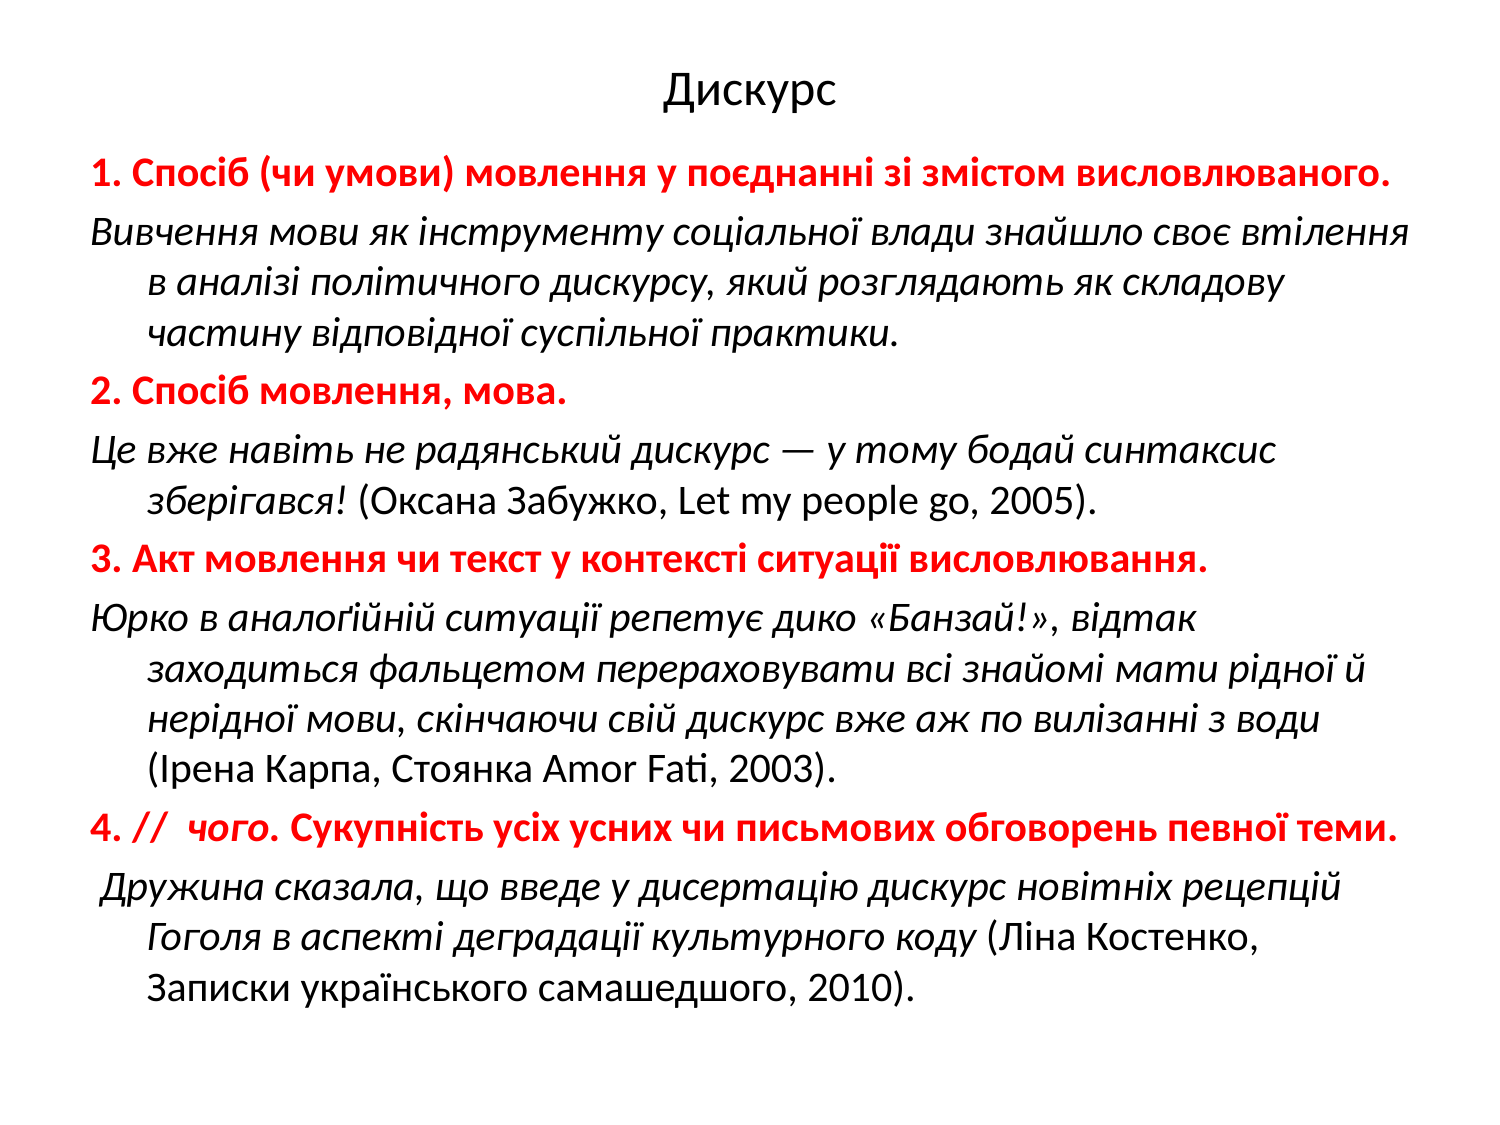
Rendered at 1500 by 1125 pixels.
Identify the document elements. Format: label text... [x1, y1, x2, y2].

title Дискурс [75, 45, 1425, 126]
list 1. Спосіб (чи умови) мовлення у поєднанні зі змістом висловлюваного. Вивчення мови як інструменту соціальної влади знайшло своє втілення в аналізі політичного дискурсу, який розглядають як складову частину відповідної суспільної практики. 2. Спосіб мовлення, мова. Це вже навіть не радянський дискурс — у тому бодай синтаксис зберігався! (Оксана Забужко, Let my people go, 2005). 3. Акт мовлення чи текст у контексті ситуації висловлювання. Юрко в аналоґійній ситуації репетує дико «Банзай!», відтак заходиться фальцетом перераховувати всі знайомі мати рідної й нерідної мови, скінчаючи свій дискурс вже аж по вилізанні з води (Ірена Карпа, Стоянка Amor Fati, 2003). 4. // чого. Сукупність усіх усних чи письмових обговорень певної теми. Дружина сказала, що введе у дисертацію дискурс новітніх рецепцій Гоголя в аспекті деградації культурного коду (Ліна Костенко, Записки українського самашедшого, 2010). [75, 137, 1425, 1071]
